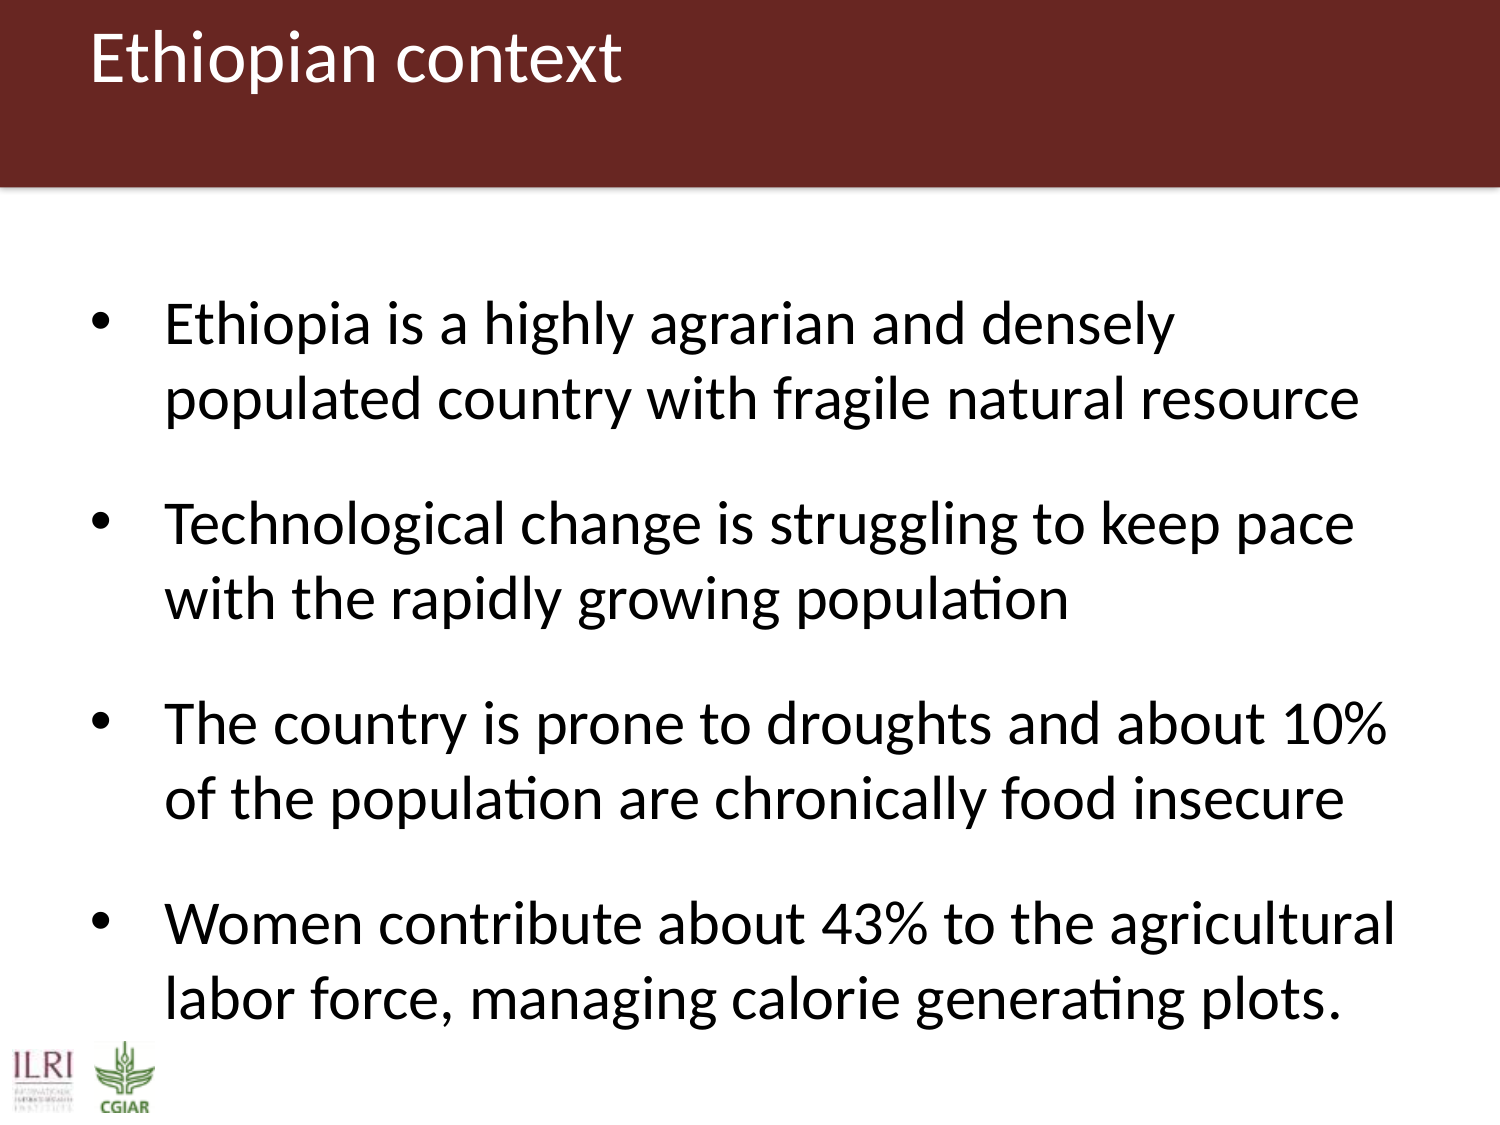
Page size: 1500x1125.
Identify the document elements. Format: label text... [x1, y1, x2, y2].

list Ethiopia is a highly agrarian and densely populated country with fragile natural resource Technological change is struggling to keep pace with the rapidly growing population The country is prone to droughts and about 10% of the population are chronically food insecure Women contribute about 43% to the agricultural labor force, managing calorie generating plots. [75, 275, 1425, 1063]
picture [94, 1063, 155, 1113]
title Ethiopian context [75, 0, 1425, 188]
picture [12, 1049, 74, 1113]
